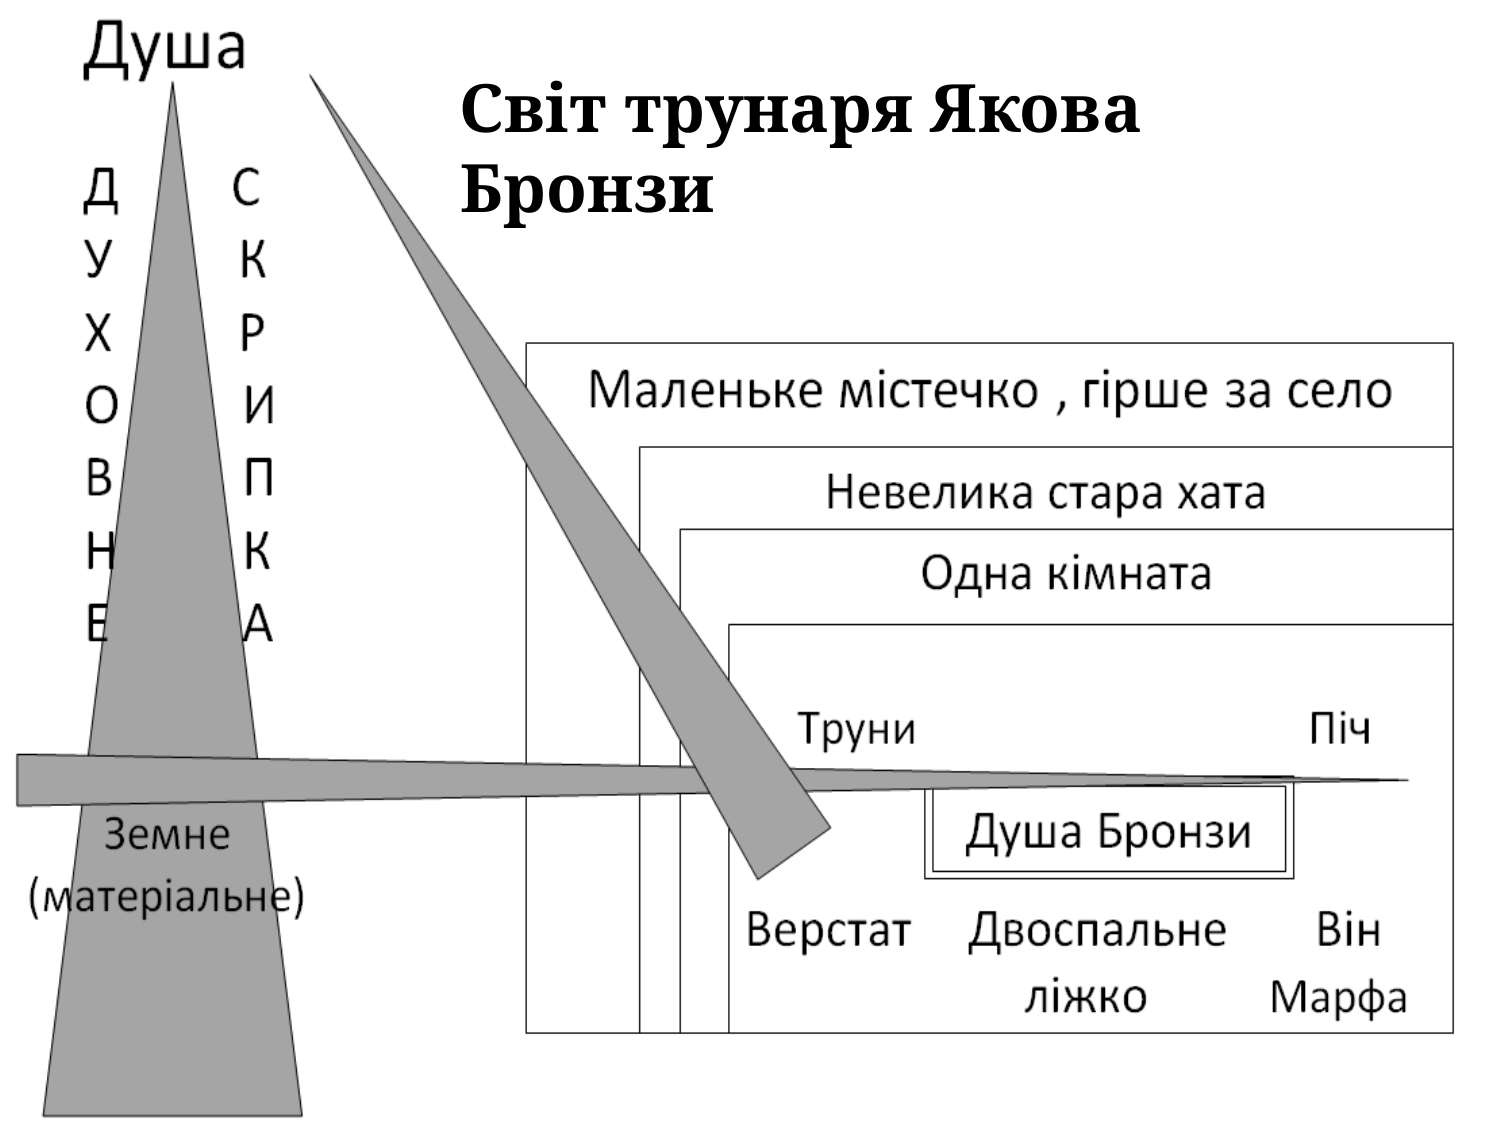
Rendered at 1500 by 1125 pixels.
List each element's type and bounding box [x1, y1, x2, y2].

list [4, 4, 1497, 1120]
